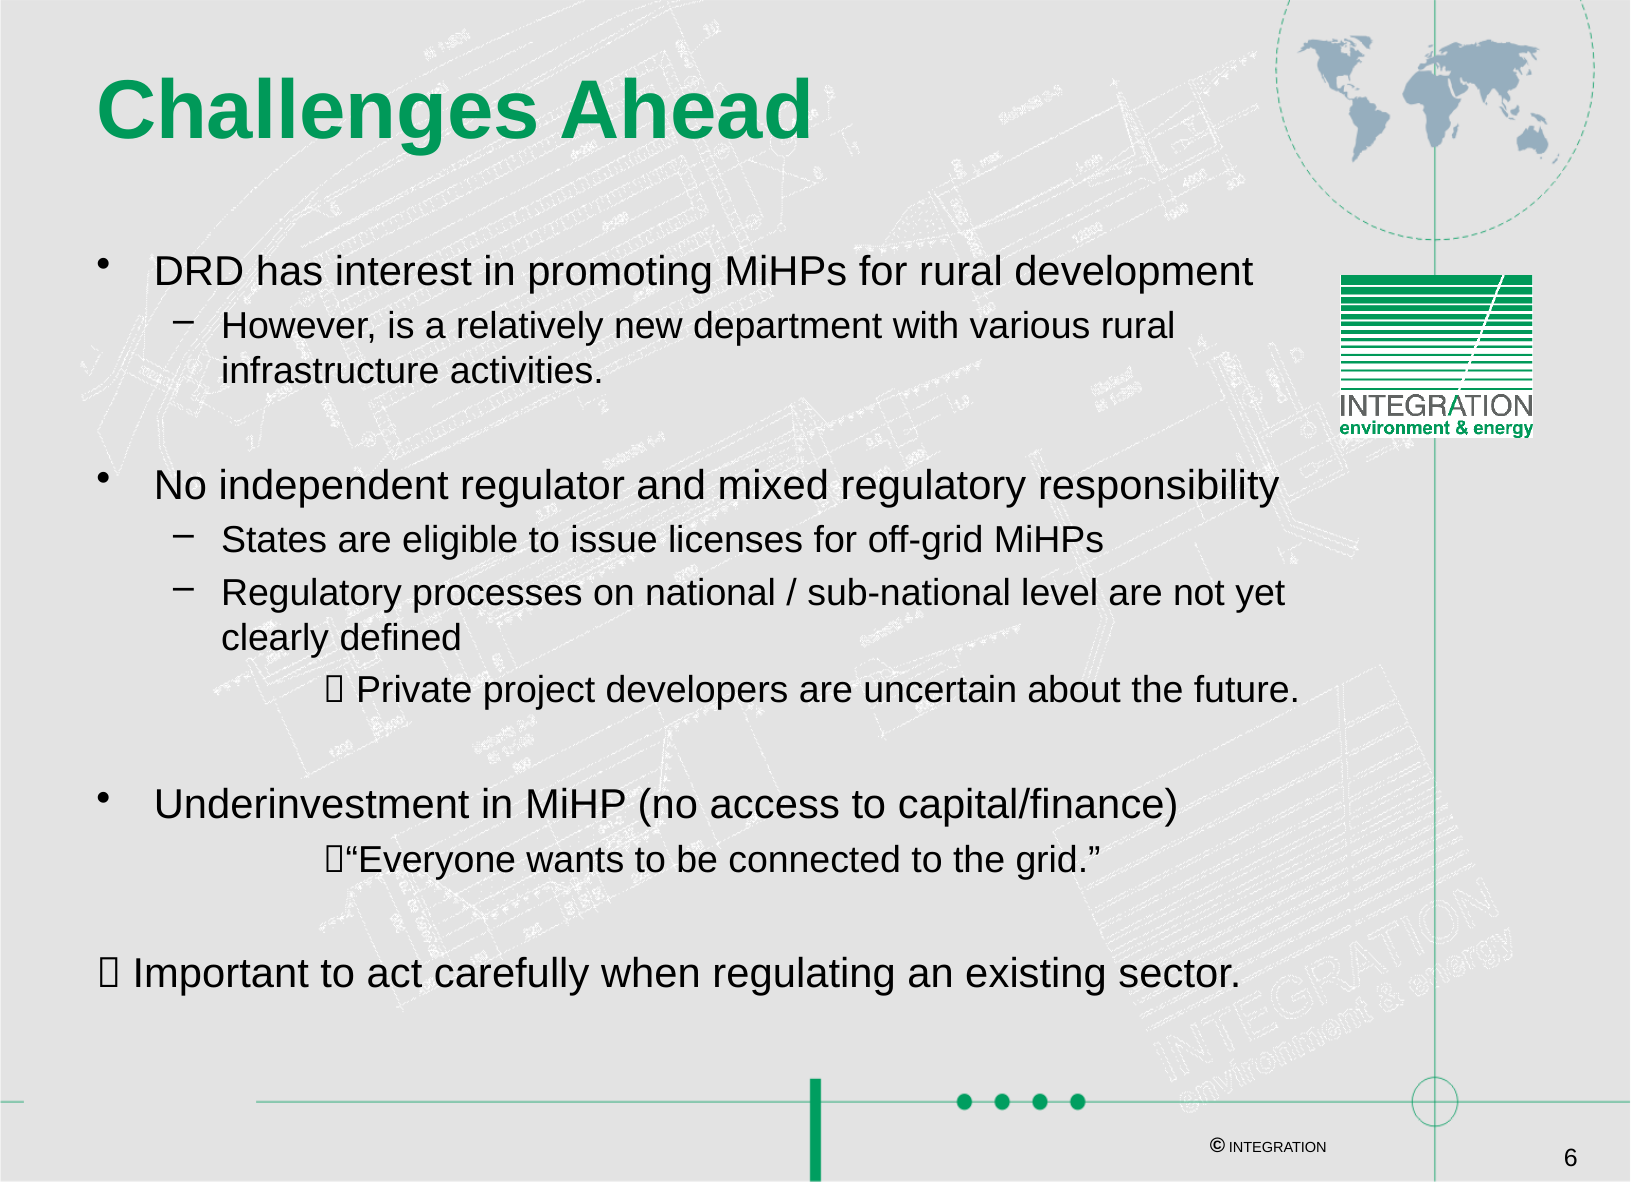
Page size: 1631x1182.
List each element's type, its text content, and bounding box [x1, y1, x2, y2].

list DRD has interest in promoting MiHPs for rural development However, is a relatively new department with various rural infrastructure activities. No independent regulator and mixed regulatory responsibility States are eligible to issue licenses for off-grid MiHPs Regulatory processes on national / sub-national level are not yet clearly defined  Private project developers are uncertain about the future. Underinvestment in MiHP (no access to capital/finance) “Everyone wants to be connected to the grid.”  Important to act carefully when regulating an existing sector. [81, 236, 1335, 1026]
slide_number 6 [1437, 1073, 1594, 1154]
slide_number © INTEGRATION [1194, 1073, 1437, 1154]
title Challenges Ahead [81, 47, 1549, 245]
picture [0, 0, 1631, 1182]
